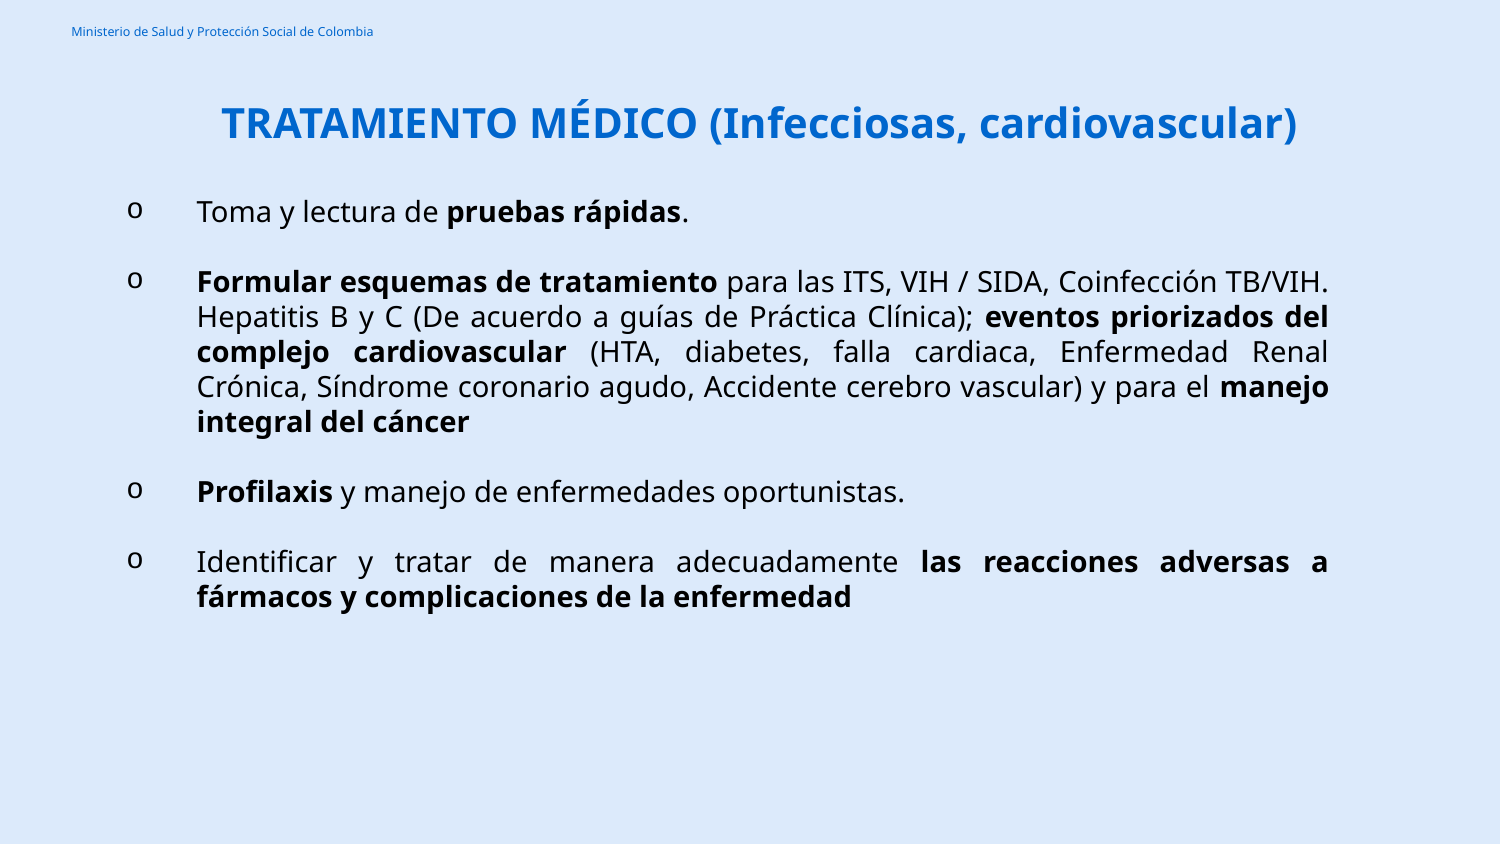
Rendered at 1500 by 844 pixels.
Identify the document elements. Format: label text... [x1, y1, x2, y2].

text_box TRATAMIENTO MÉDICO (Infecciosas, cardiovascular) [100, 94, 1420, 155]
text_box Toma y lectura de pruebas rápidas. Formular esquemas de tratamiento para las ITS, VIH / SIDA, Coinfección TB/VIH. Hepatitis B y C (De acuerdo a guías de Práctica Clínica); eventos priorizados del complejo cardiovascular (HTA, diabetes, falla cardiaca, Enfermedad Renal Crónica, Síndrome coronario agudo, Accidente cerebro vascular) y para el manejo integral del cáncer Profilaxis y manejo de enfermedades oportunistas. Identificar y tratar de manera adecuadamente las reacciones adversas a fármacos y complicaciones de la enfermedad [114, 187, 1341, 654]
